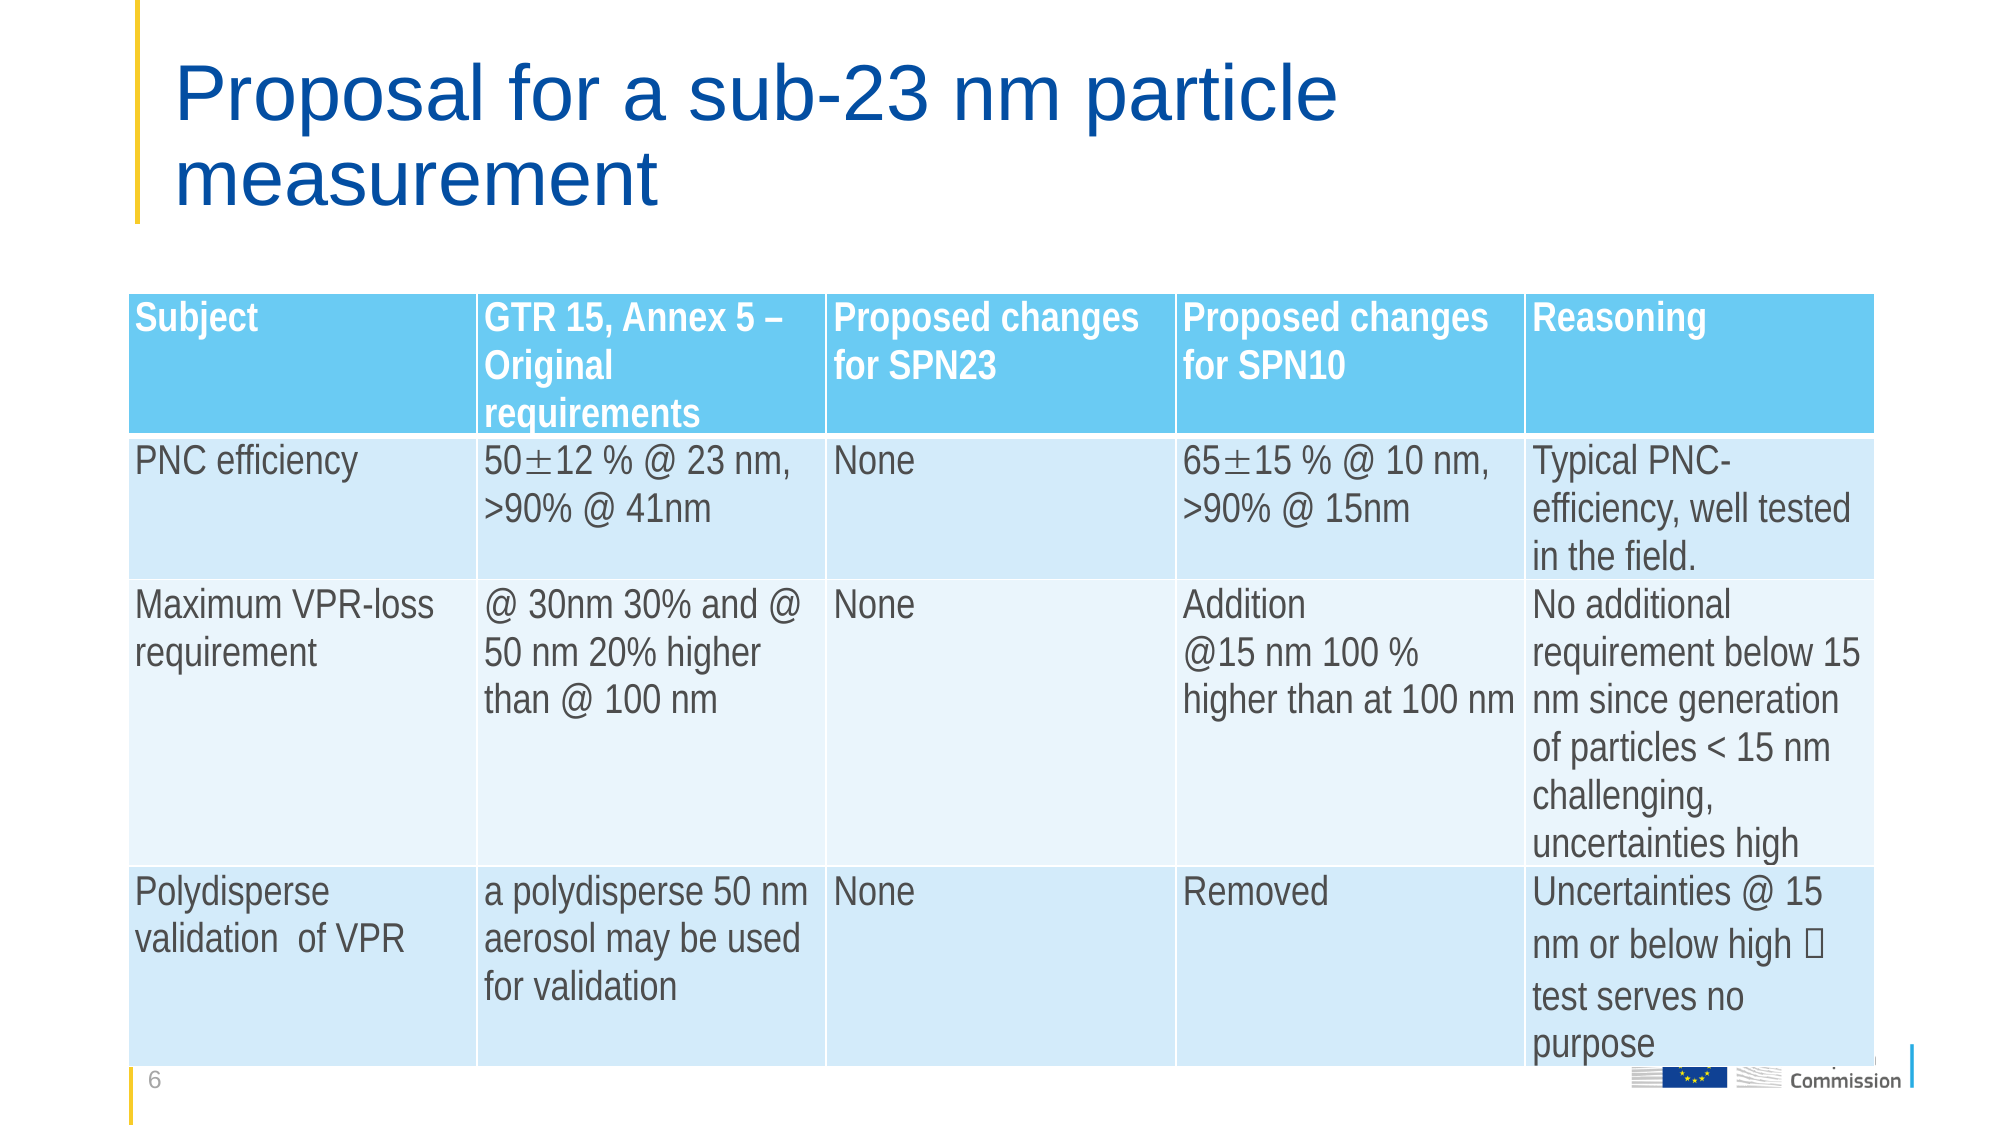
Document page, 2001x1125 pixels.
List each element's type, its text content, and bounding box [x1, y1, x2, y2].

title Proposal for a sub-23 nm particle measurement [159, 94, 1843, 223]
table_cell No additional requirement below 15 nm since generation of particles < 15 nm challenging, uncertainties high [1526, 580, 1874, 865]
table_header GTR 15, Annex 5 – Original requirements [478, 294, 825, 433]
table_cell Addition @15 nm 100 % higher than at 100 nm [1177, 580, 1524, 865]
table_cell a polydisperse 50 nm aerosol may be used for validation [478, 867, 825, 1066]
table_cell None [827, 867, 1175, 1066]
table_cell PNC efficiency [129, 439, 476, 579]
table_cell Typical PNC-efficiency, well tested in the field. [1526, 439, 1874, 579]
table_header Reasoning [1526, 294, 1874, 433]
table_cell Uncertainties @ 15 nm or below high  test serves no purpose [1526, 867, 1874, 1066]
picture [1631, 1013, 1915, 1091]
table_cell Polydisperse validation of VPR [129, 867, 476, 1066]
table_cell 6515 % @ 10 nm, >90% @ 15nm [1177, 439, 1524, 579]
table_cell 5012 % @ 23 nm, >90% @ 41nm [478, 439, 825, 579]
table_cell None [827, 580, 1175, 865]
table_cell Maximum VPR-loss requirement [129, 580, 476, 865]
table_cell Removed [1177, 867, 1524, 1066]
table_cell @ 30nm 30% and @ 50 nm 20% higher than @ 100 nm [478, 580, 825, 865]
table_header Proposed changes for SPN23 [827, 294, 1175, 433]
table_header Subject [129, 294, 476, 433]
table_cell None [827, 439, 1175, 579]
table_header Proposed changes for SPN10 [1177, 294, 1524, 433]
